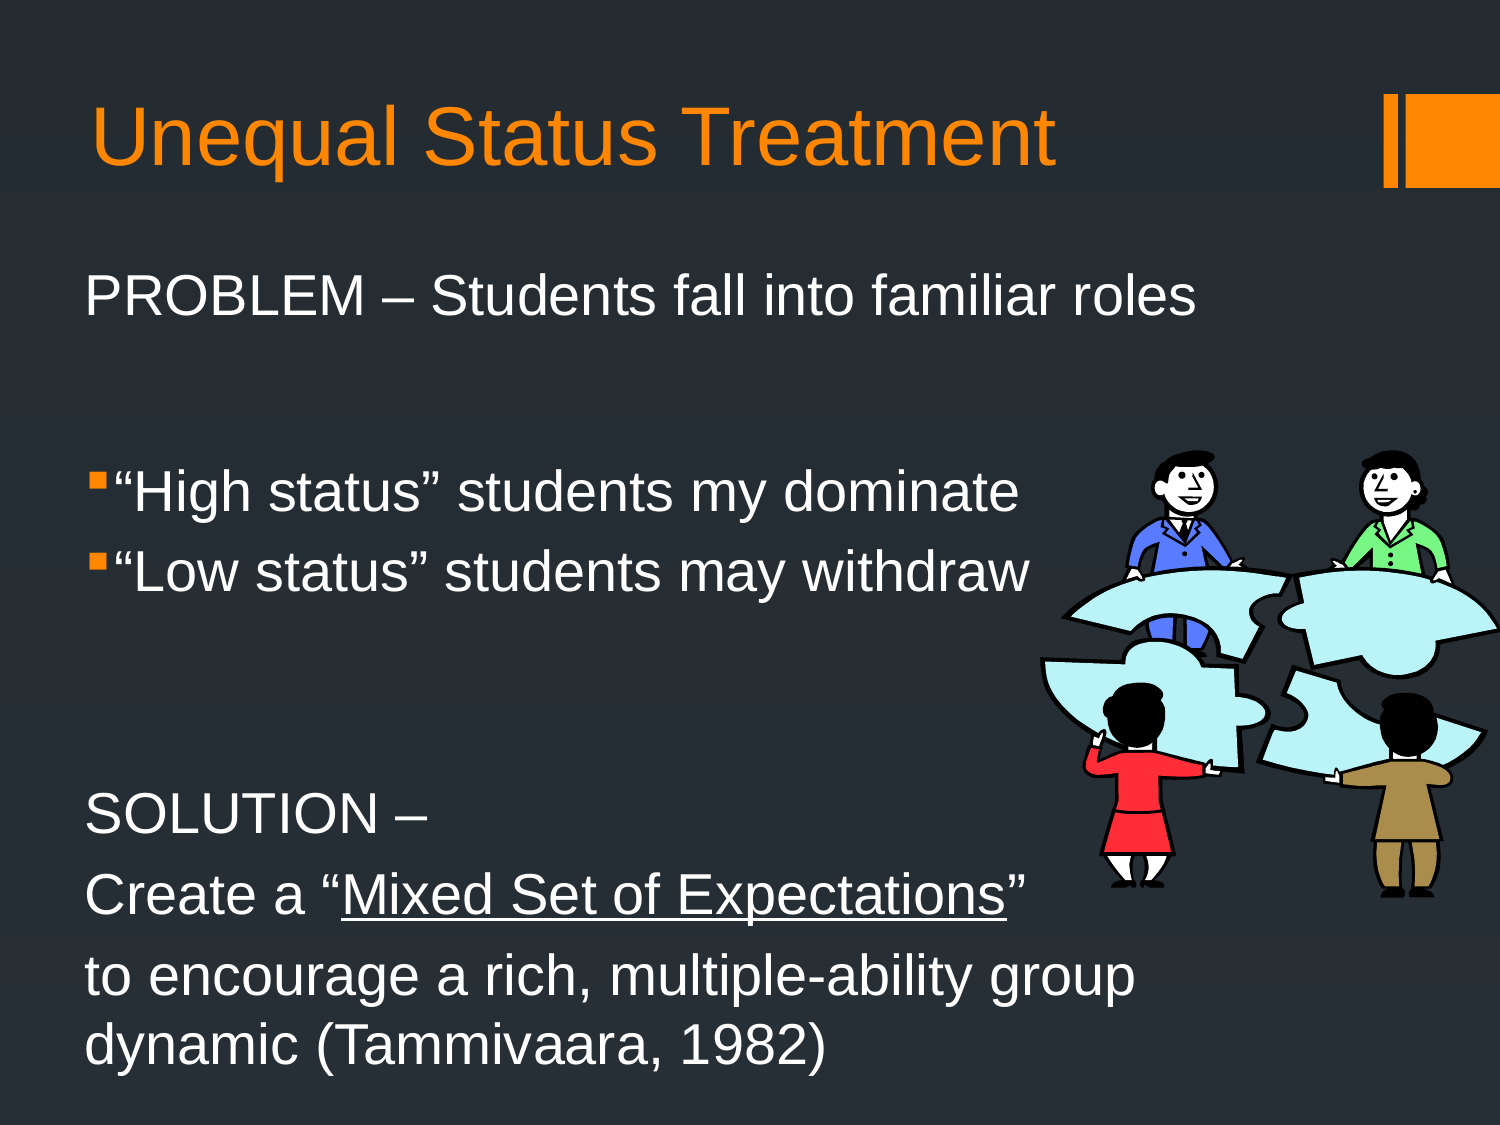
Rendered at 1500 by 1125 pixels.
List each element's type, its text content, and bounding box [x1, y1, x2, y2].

picture [1039, 449, 1500, 899]
list PROBLEM – Students fall into familiar roles “High status” students my dominate “Low status” students may withdraw SOLUTION – Create a “Mixed Set of Expectations” to encourage a rich, multiple-ability group dynamic (Tammivaara, 1982) [62, 249, 1350, 1088]
title Unequal Status Treatment [75, 37, 1338, 190]
